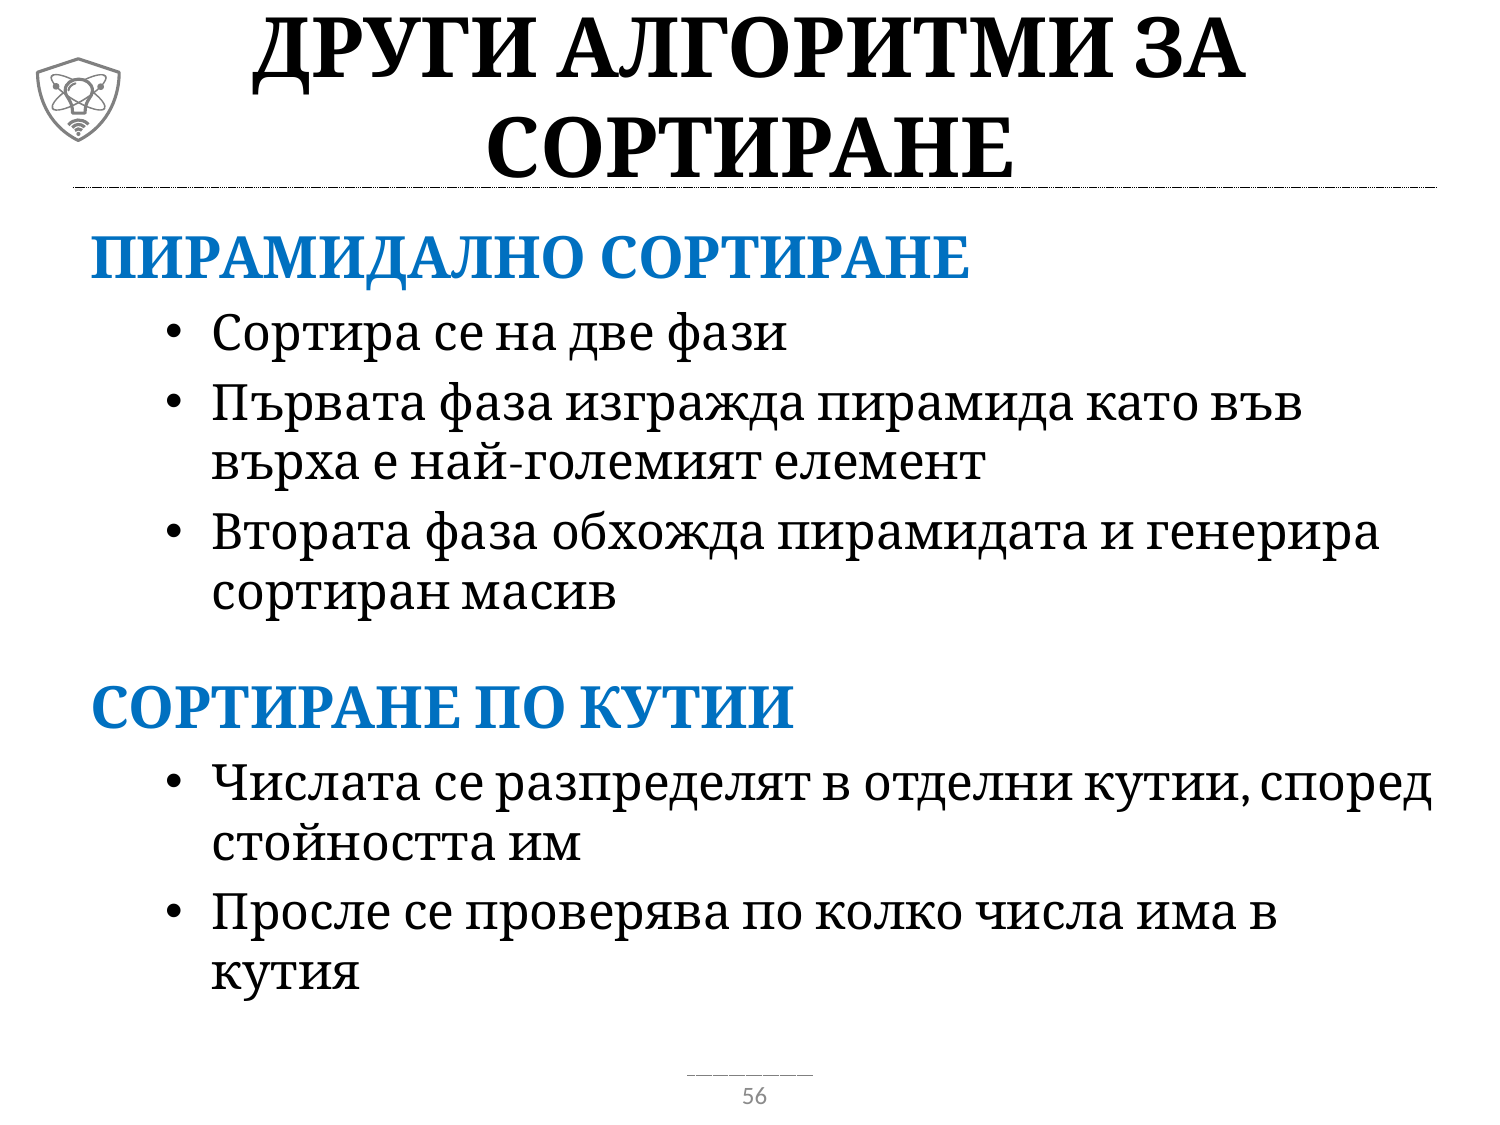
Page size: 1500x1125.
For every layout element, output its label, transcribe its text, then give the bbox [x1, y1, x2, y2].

list Пирамидално сортиране Сортира се на две фази Първата фаза изгражда пирамида като във върха е най-големият елемент Втората фаза обхожда пирамидата и генерира сортиран масив Сортиране по кутии Числата се разпределят в отделни кутии, според стойността им Просле се проверява по колко числа има в кутия [75, 212, 1450, 1063]
slide_number 56 [579, 1065, 930, 1125]
title Други алгоритми за сортиране [0, 0, 1500, 188]
